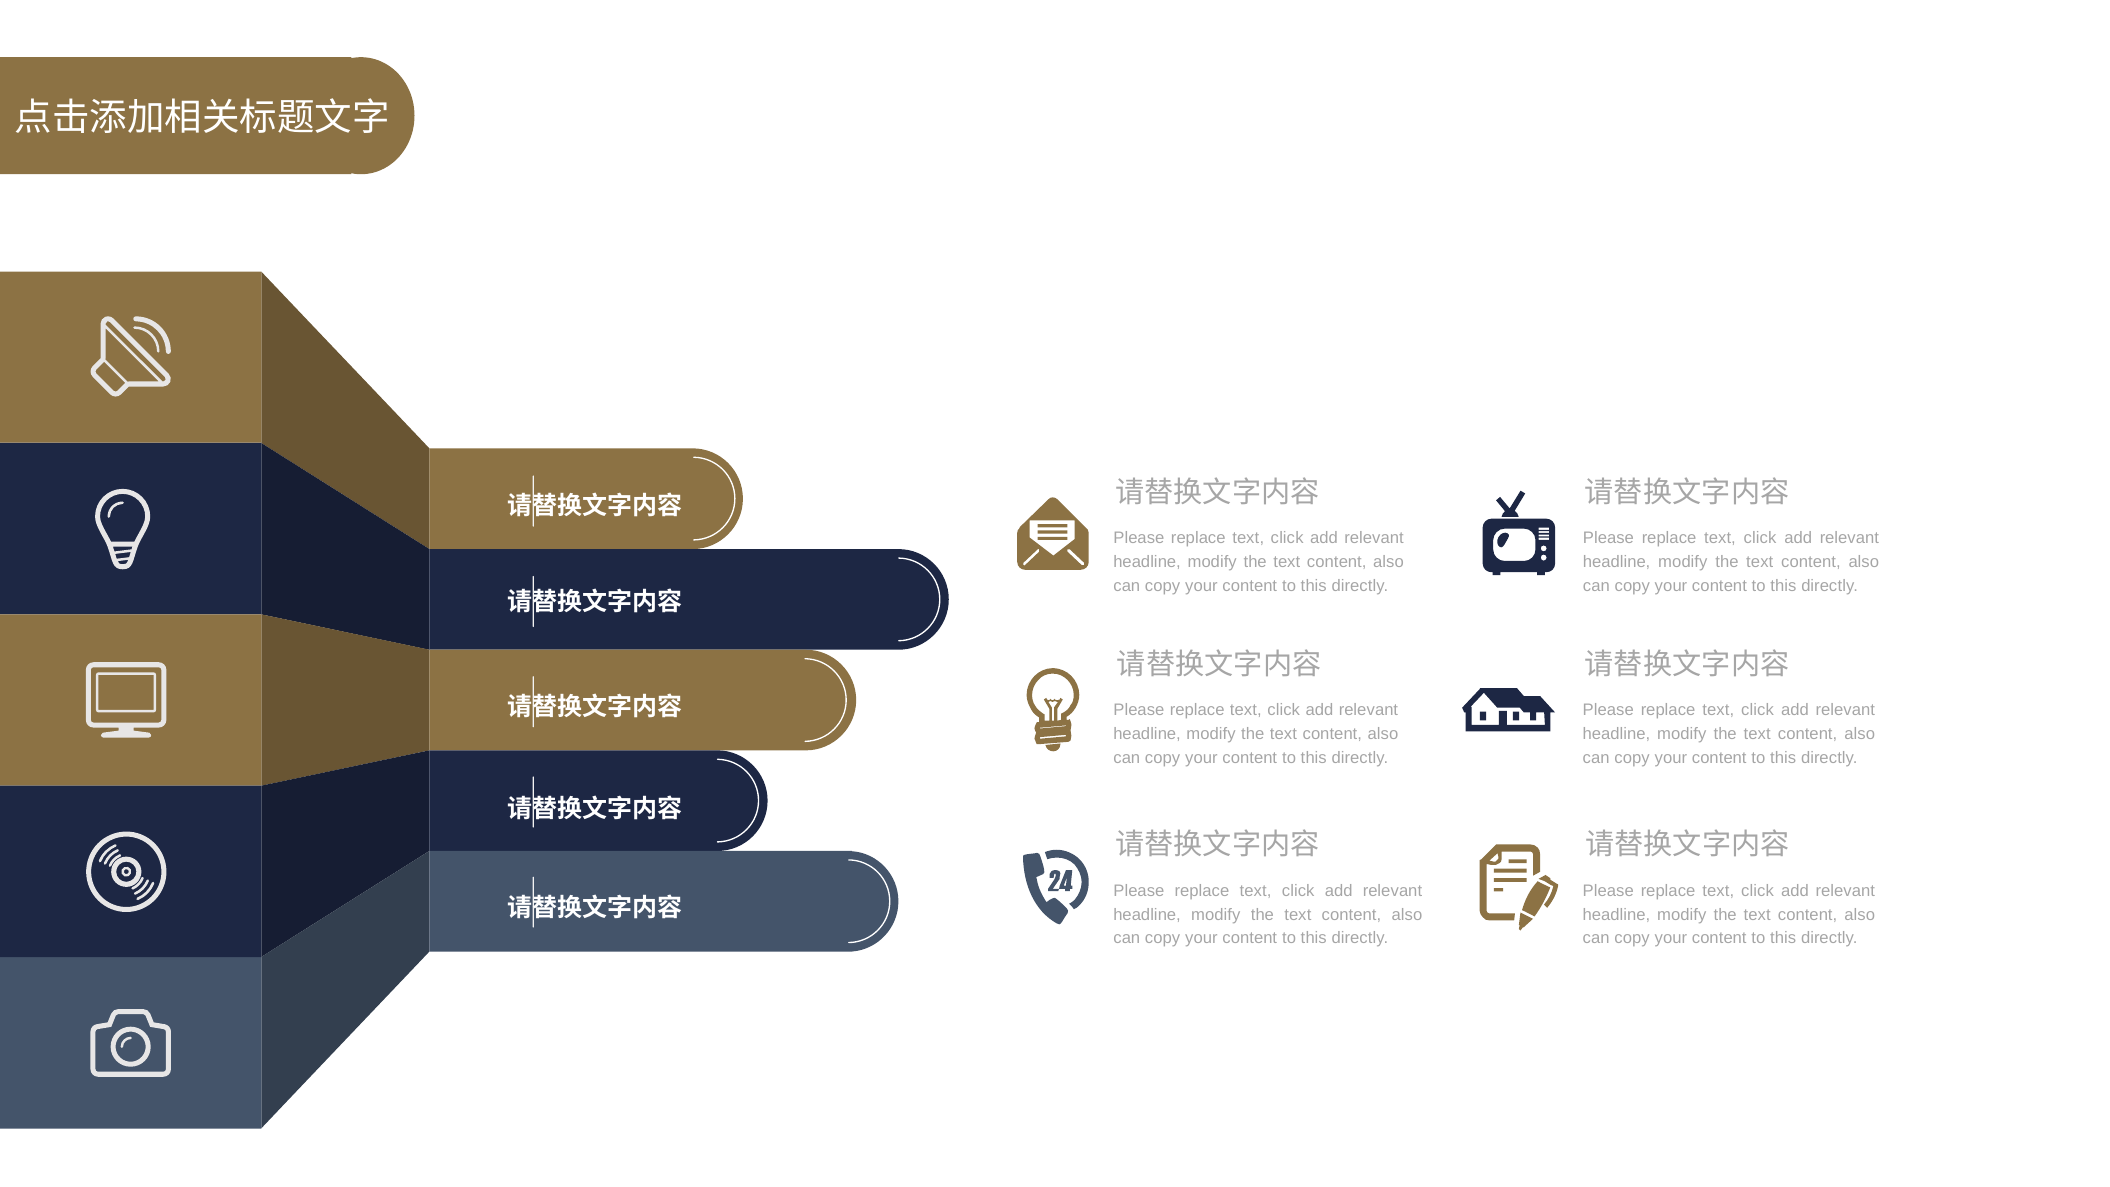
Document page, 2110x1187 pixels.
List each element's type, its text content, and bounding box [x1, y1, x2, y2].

text_box [1482, 518, 1556, 576]
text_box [1568, 458, 1895, 602]
text_box [1017, 497, 1089, 570]
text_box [1567, 811, 1891, 954]
text_box [1044, 849, 1089, 910]
text_box 点击添加相关标题文字 [0, 85, 415, 146]
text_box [1098, 630, 1414, 774]
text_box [0, 271, 949, 1129]
text_box [1026, 668, 1080, 752]
text_box [1522, 874, 1559, 917]
text_box [1479, 844, 1541, 921]
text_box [1098, 458, 1419, 602]
text_box [1462, 688, 1556, 732]
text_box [1098, 811, 1438, 954]
text_box [1496, 490, 1526, 517]
text_box [1023, 852, 1069, 925]
text_box [1518, 912, 1534, 931]
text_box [1567, 630, 1891, 774]
